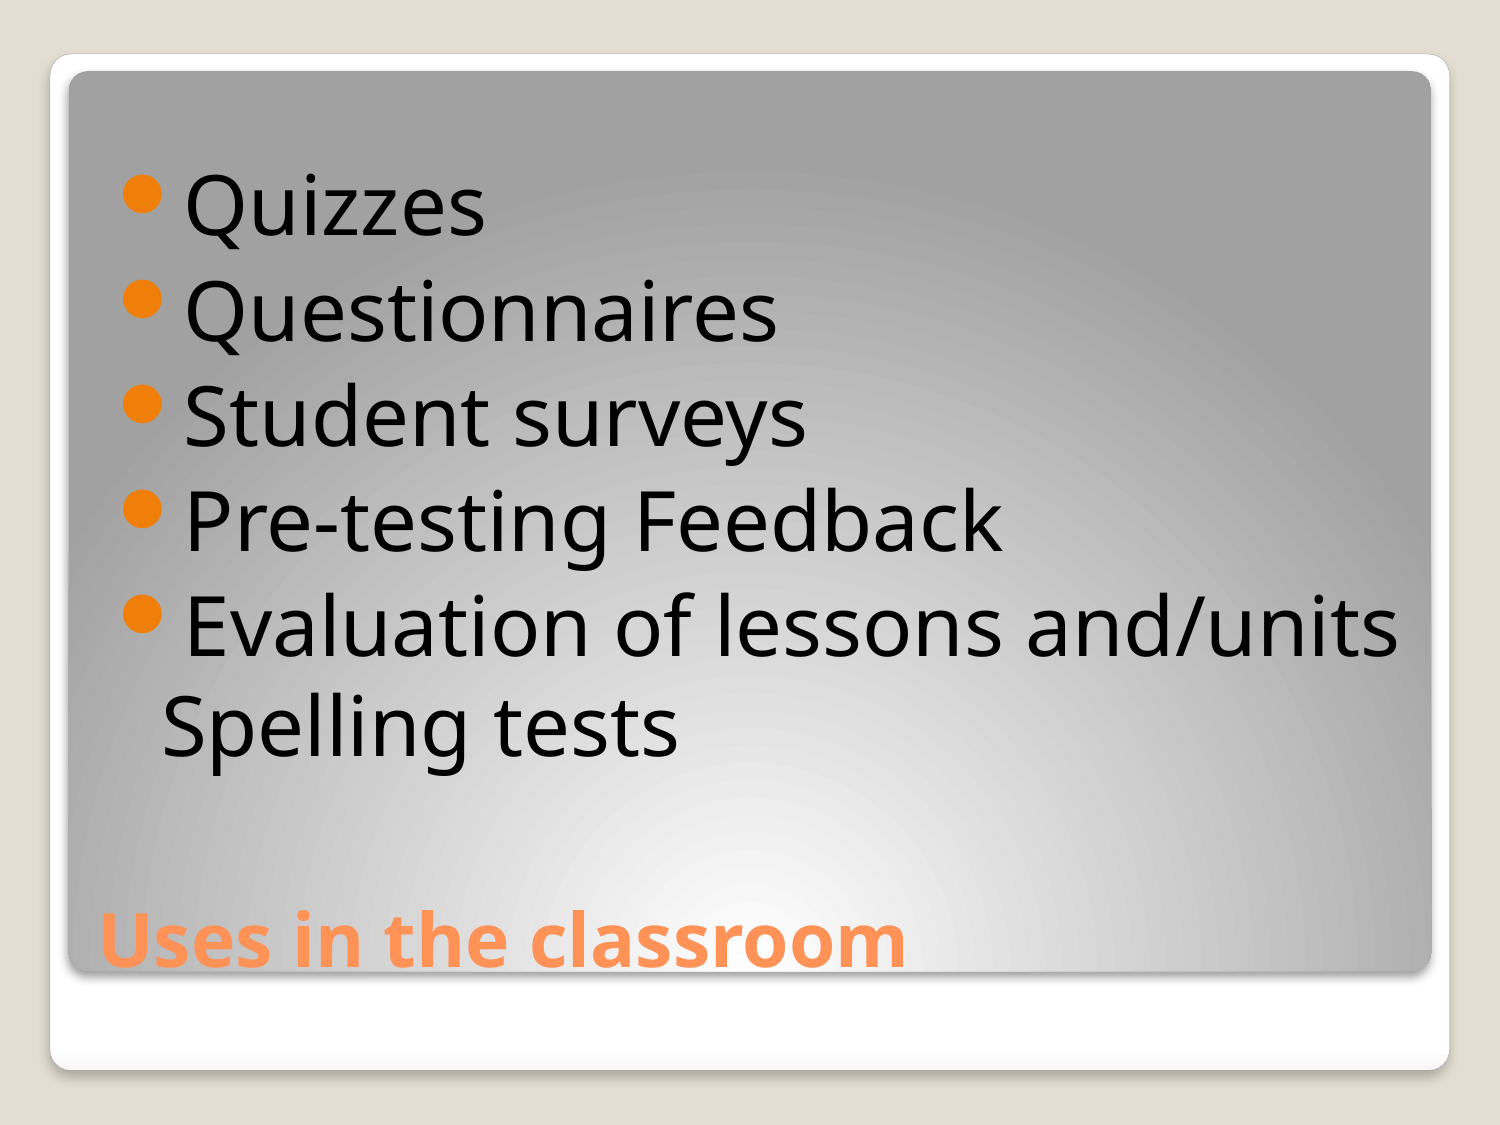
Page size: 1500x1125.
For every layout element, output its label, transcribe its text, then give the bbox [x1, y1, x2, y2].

title Uses in the classroom [82, 817, 87, 990]
list Quizzes Questionnaires Student surveys Pre-testing Feedback Evaluation of lessons and/units Spelling tests [87, 137, 1438, 1100]
